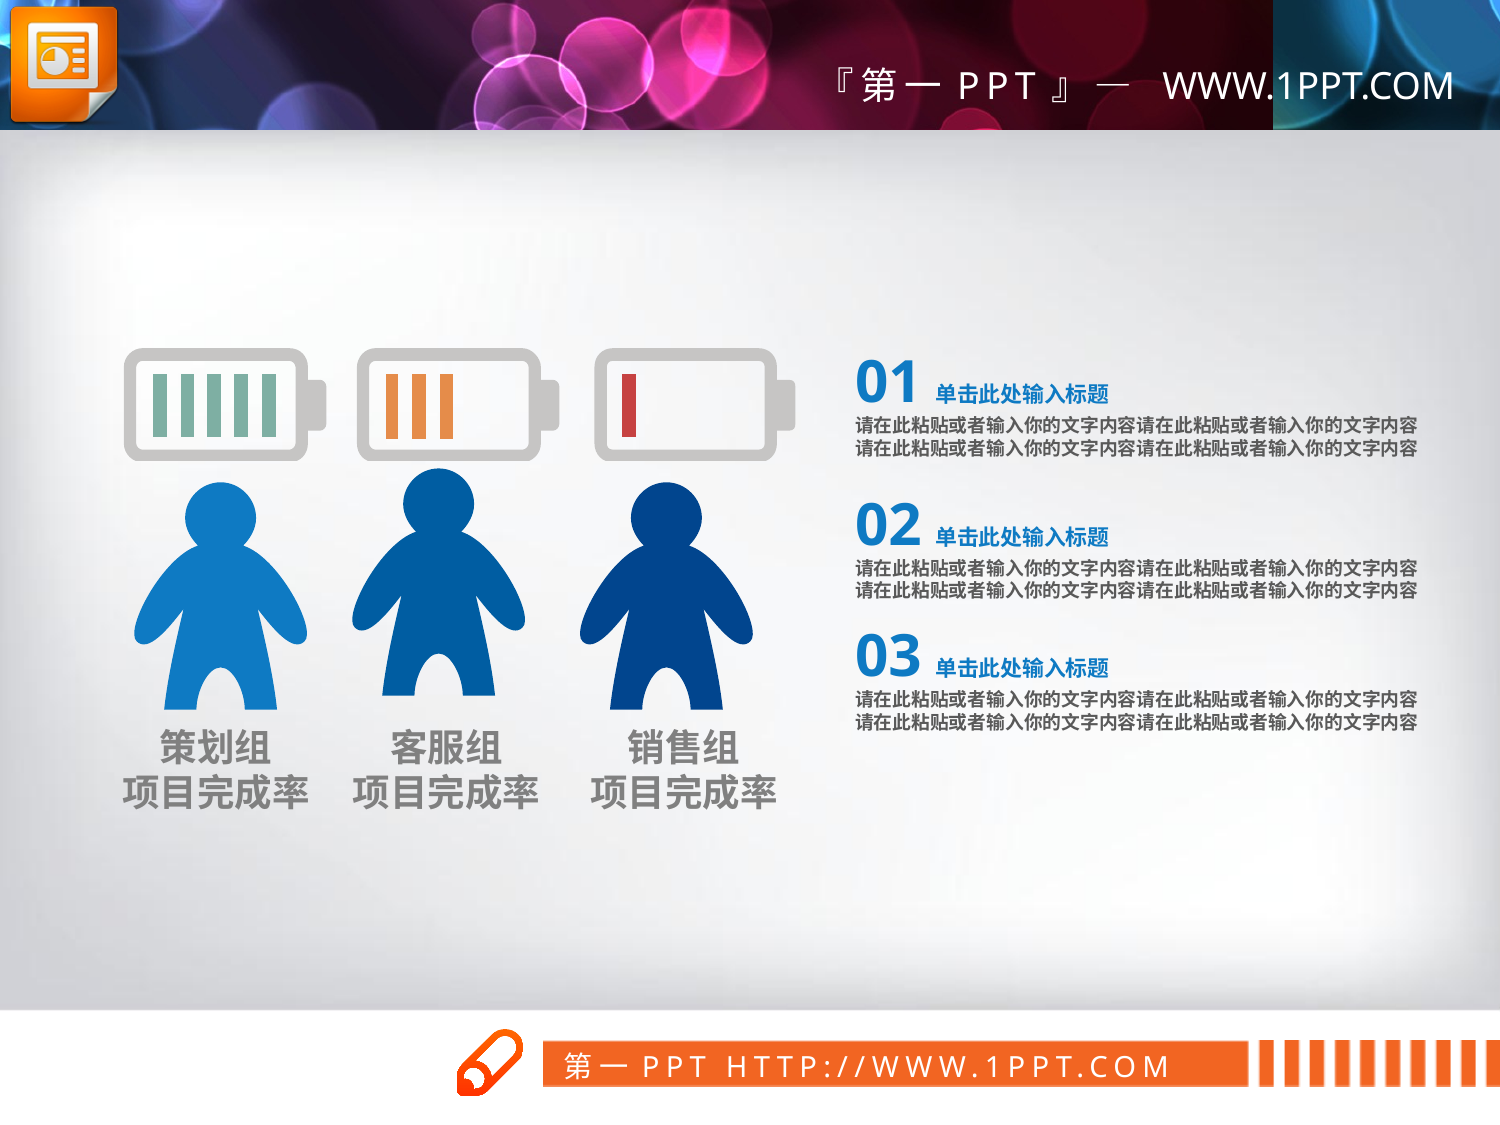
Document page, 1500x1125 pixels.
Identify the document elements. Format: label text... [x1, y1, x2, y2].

text_box [352, 470, 525, 696]
text_box [134, 482, 307, 710]
text_box 客服组 项目完成率 [327, 716, 564, 821]
picture [543, 1040, 1500, 1087]
text_box [580, 482, 753, 710]
text_box 02单击此处输入标题 请在此粘贴或者输入你的文字内容请在此粘贴或者输入你的文字内容 请在此粘贴或者输入你的文字内容请在此粘贴或者输入你的文字内容 [843, 480, 1435, 608]
text_box 销售组 项目完成率 [564, 716, 803, 821]
text_box 策划组 项目完成率 [96, 716, 327, 821]
text_box 03单击此处输入标题 请在此粘贴或者输入你的文字内容请在此粘贴或者输入你的文字内容 请在此粘贴或者输入你的文字内容请在此粘贴或者输入你的文字内容 [843, 612, 1435, 739]
picture [0, 0, 1500, 1012]
text_box 01单击此处输入标题 请在此粘贴或者输入你的文字内容请在此粘贴或者输入你的文字内容 请在此粘贴或者输入你的文字内容请在此粘贴或者输入你的文字内容 [843, 338, 1435, 465]
